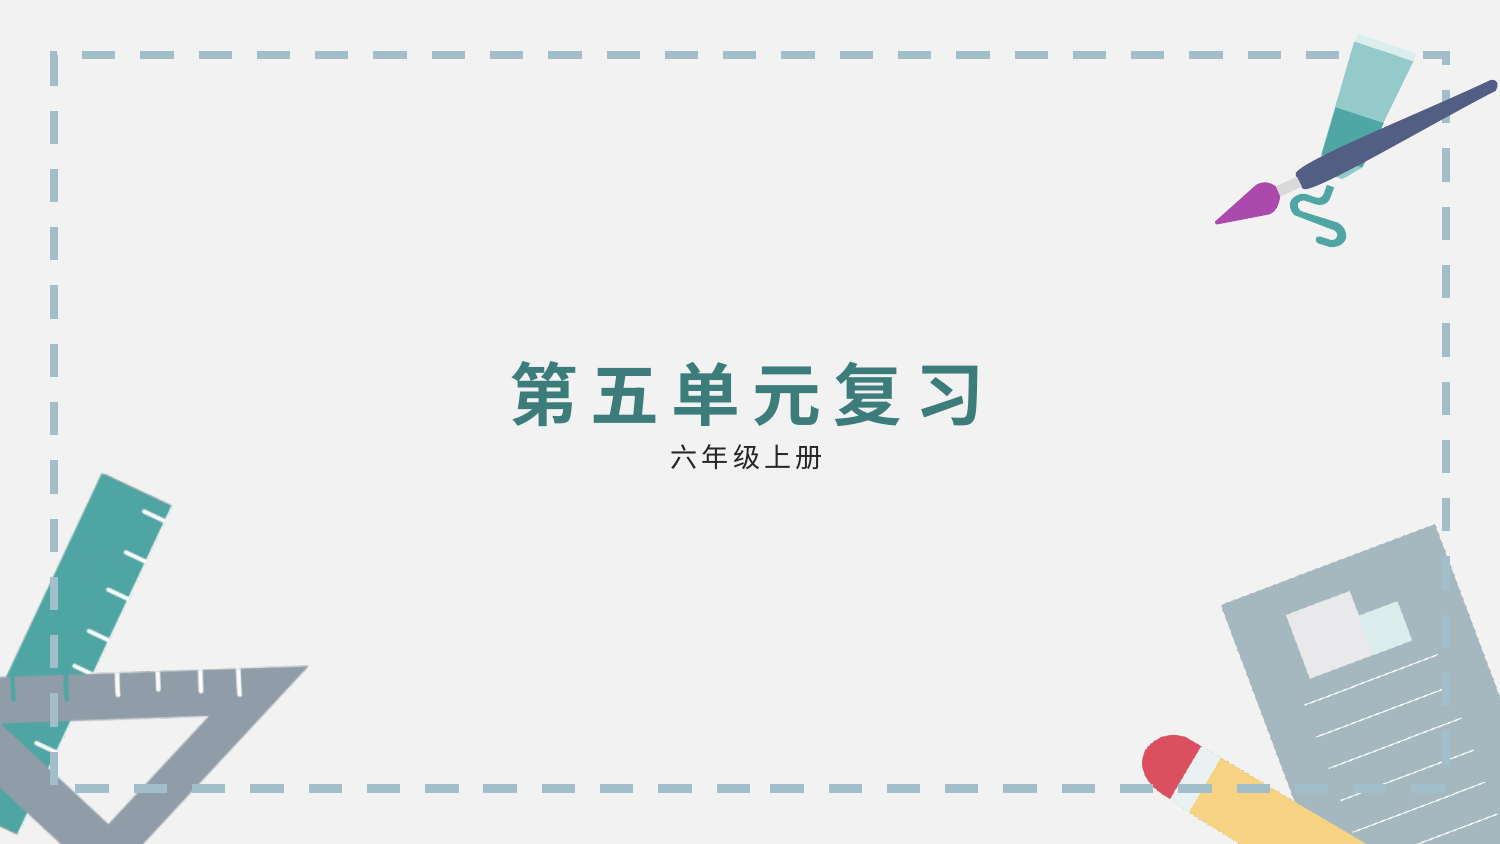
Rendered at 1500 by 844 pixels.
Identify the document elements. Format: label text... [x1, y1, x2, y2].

text_box 六年级上册 [281, 440, 1212, 587]
picture [1141, 523, 1500, 844]
text_box 第五单元复习 [281, 263, 1212, 435]
picture [0, 458, 308, 844]
